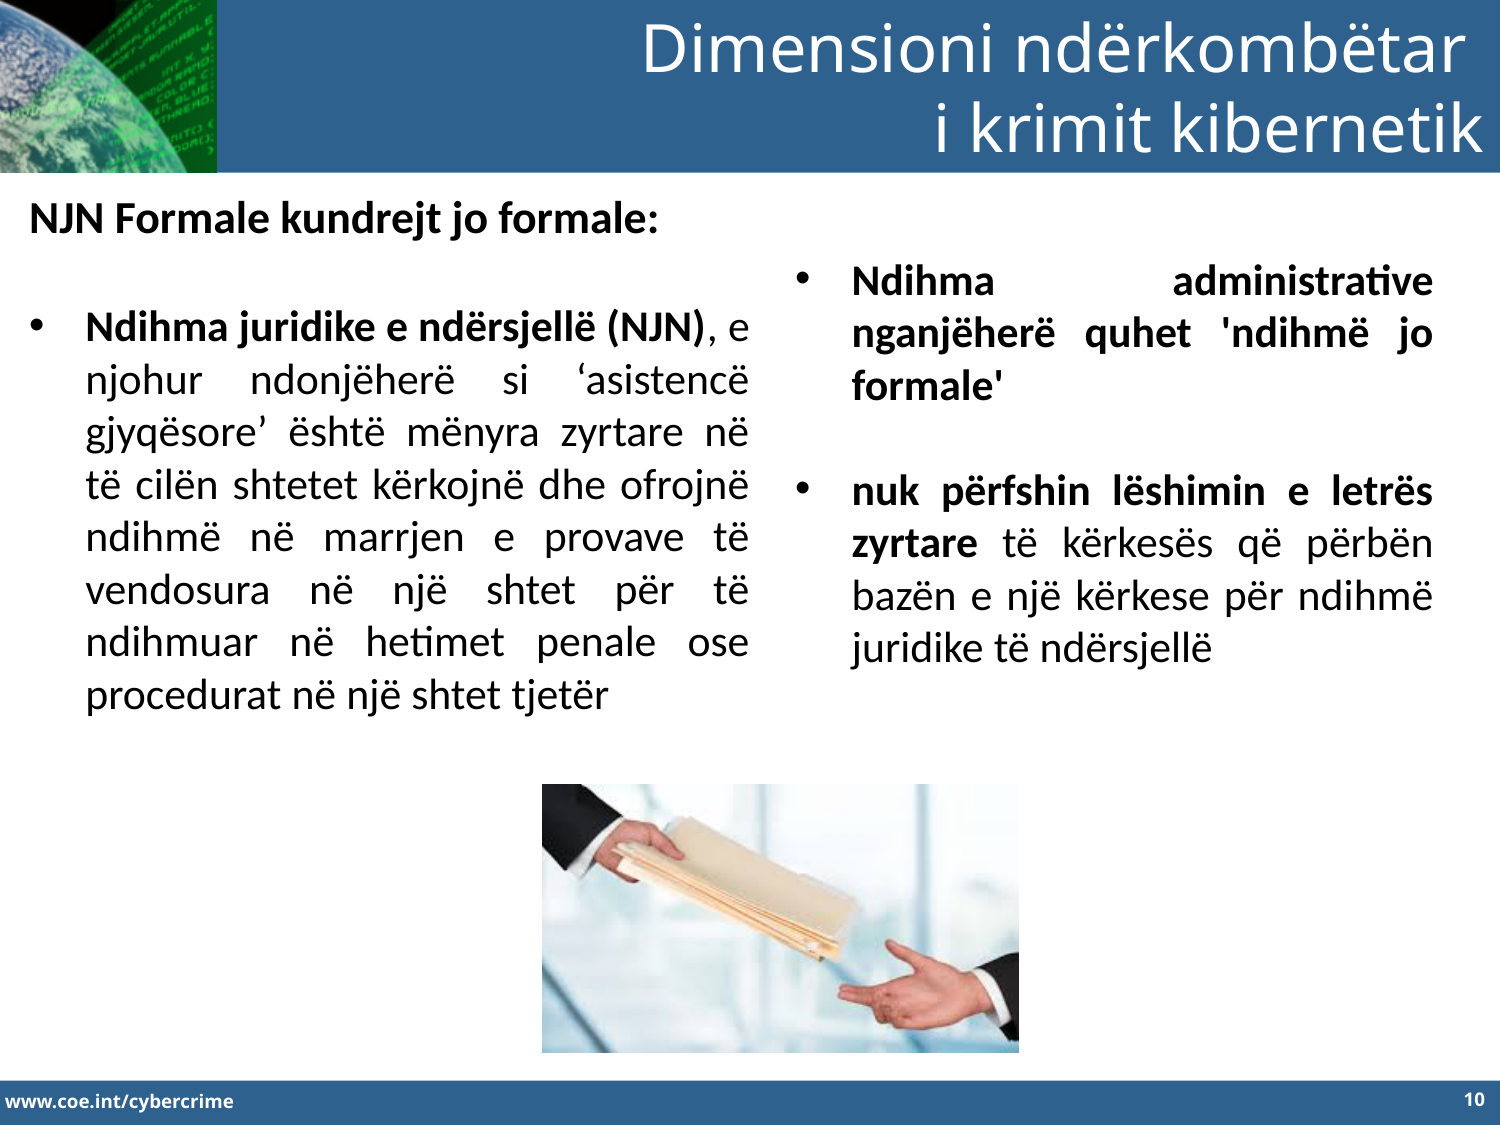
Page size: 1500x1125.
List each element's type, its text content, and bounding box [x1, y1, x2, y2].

picture [0, 1, 217, 173]
text_box Ndihma administrative nganjëherë quhet 'ndihmë jo formale' nuk përfshin lëshimin e letrës zyrtare të kërkesës që përbën bazën e një kërkese për ndihmë juridike të ndërsjellë [780, 244, 1449, 727]
text_box Dimensioni ndërkombëtar i krimit kibernetik [329, 9, 1500, 162]
text_box NJN Formale kundrejt jo formale: Ndihma juridike e ndërsjellë (NJN), e njohur ndonjëherë si ‘asistencë gjyqësore’ është mënyra zyrtare në të cilën shtetet kërkojnë dhe ofrojnë ndihmë në marrjen e provave të vendosura në një shtet për të ndihmuar në hetimet penale ose procedurat në një shtet tjetër [14, 180, 765, 778]
picture [542, 784, 1019, 1053]
slide_number 10 [1149, 1079, 1500, 1125]
